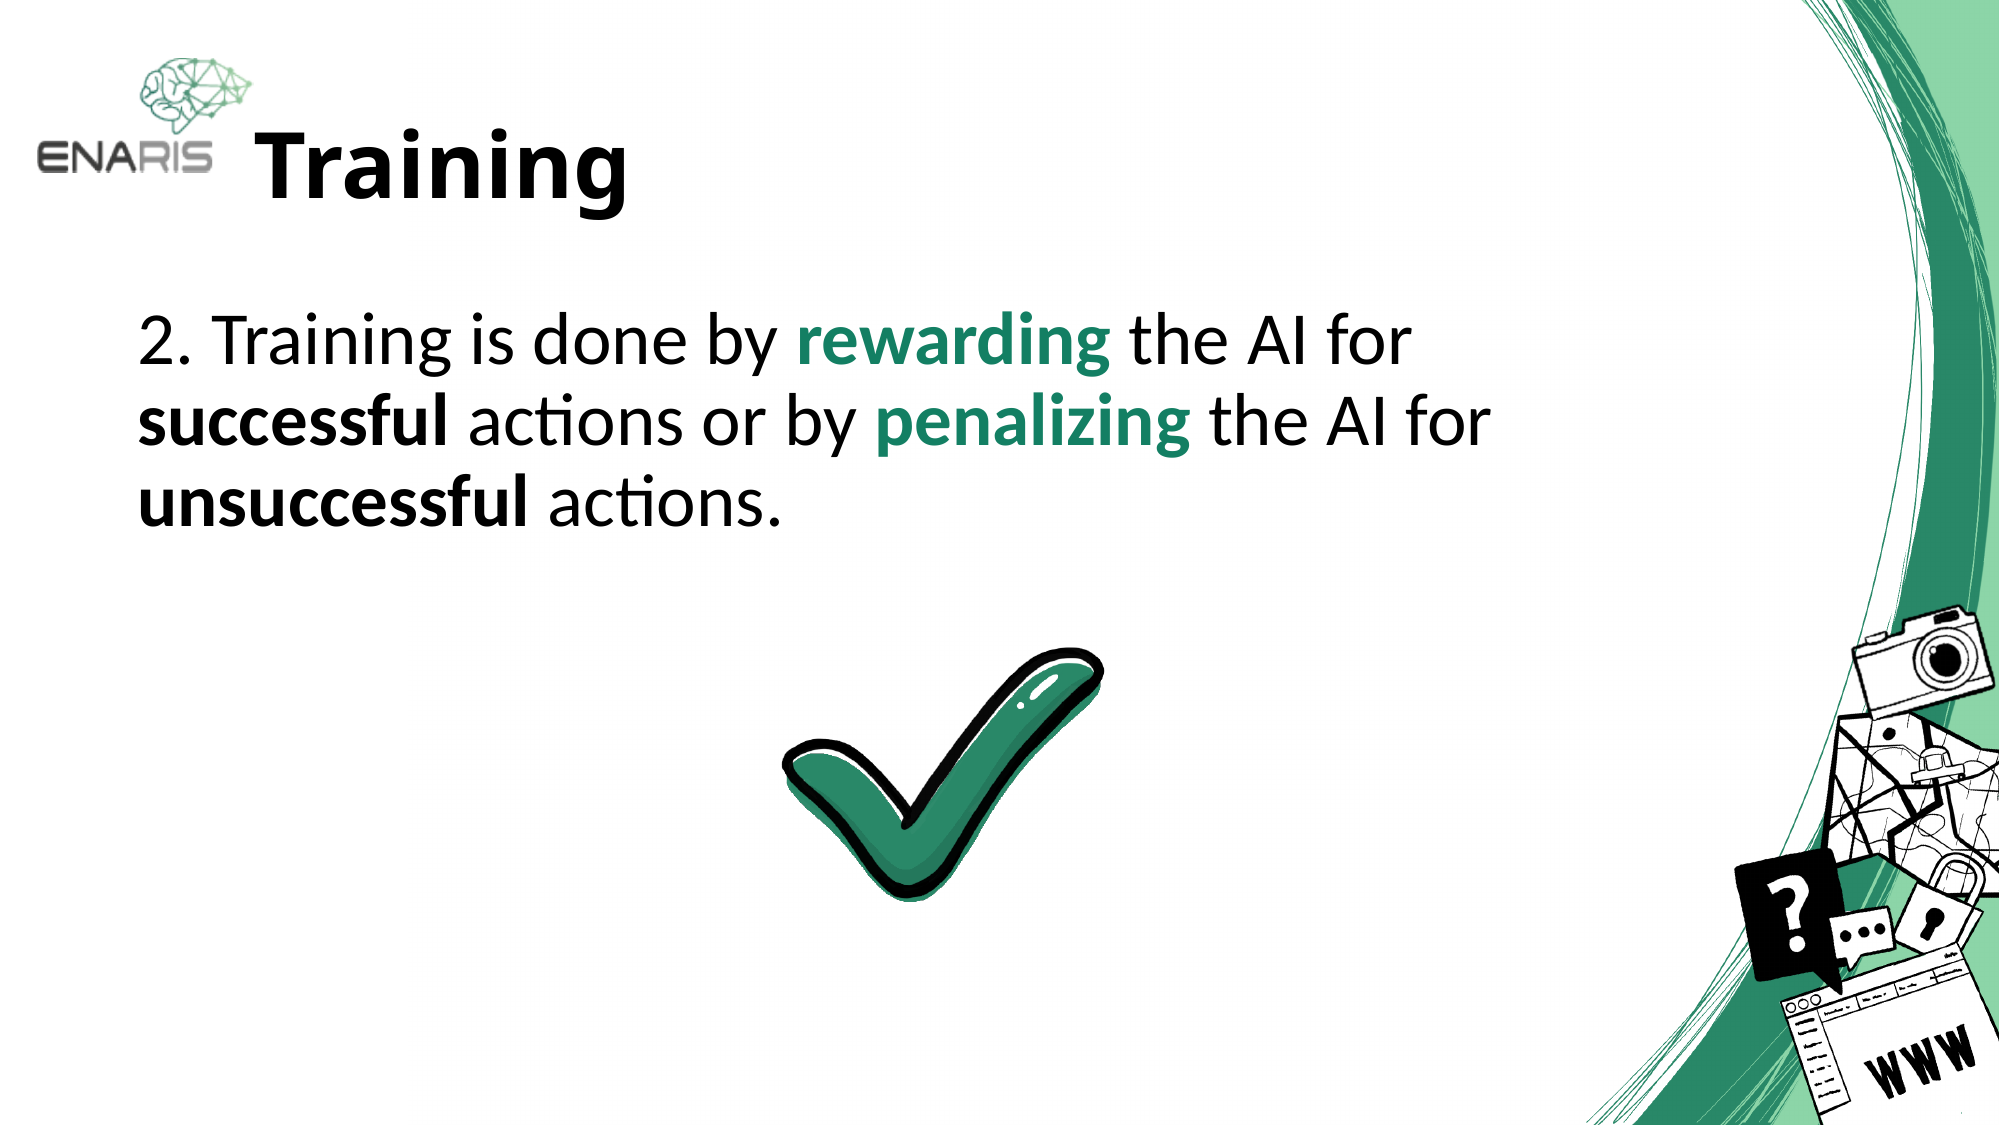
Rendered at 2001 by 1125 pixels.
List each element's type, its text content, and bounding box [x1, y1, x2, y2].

picture [408, 0, 1999, 1125]
title Training [253, 59, 1863, 278]
picture [37, 58, 254, 173]
list 2. Training is done by rewarding the AI for successful actions or by penalizing the AI for unsuccessful actions. [137, 299, 1728, 1014]
